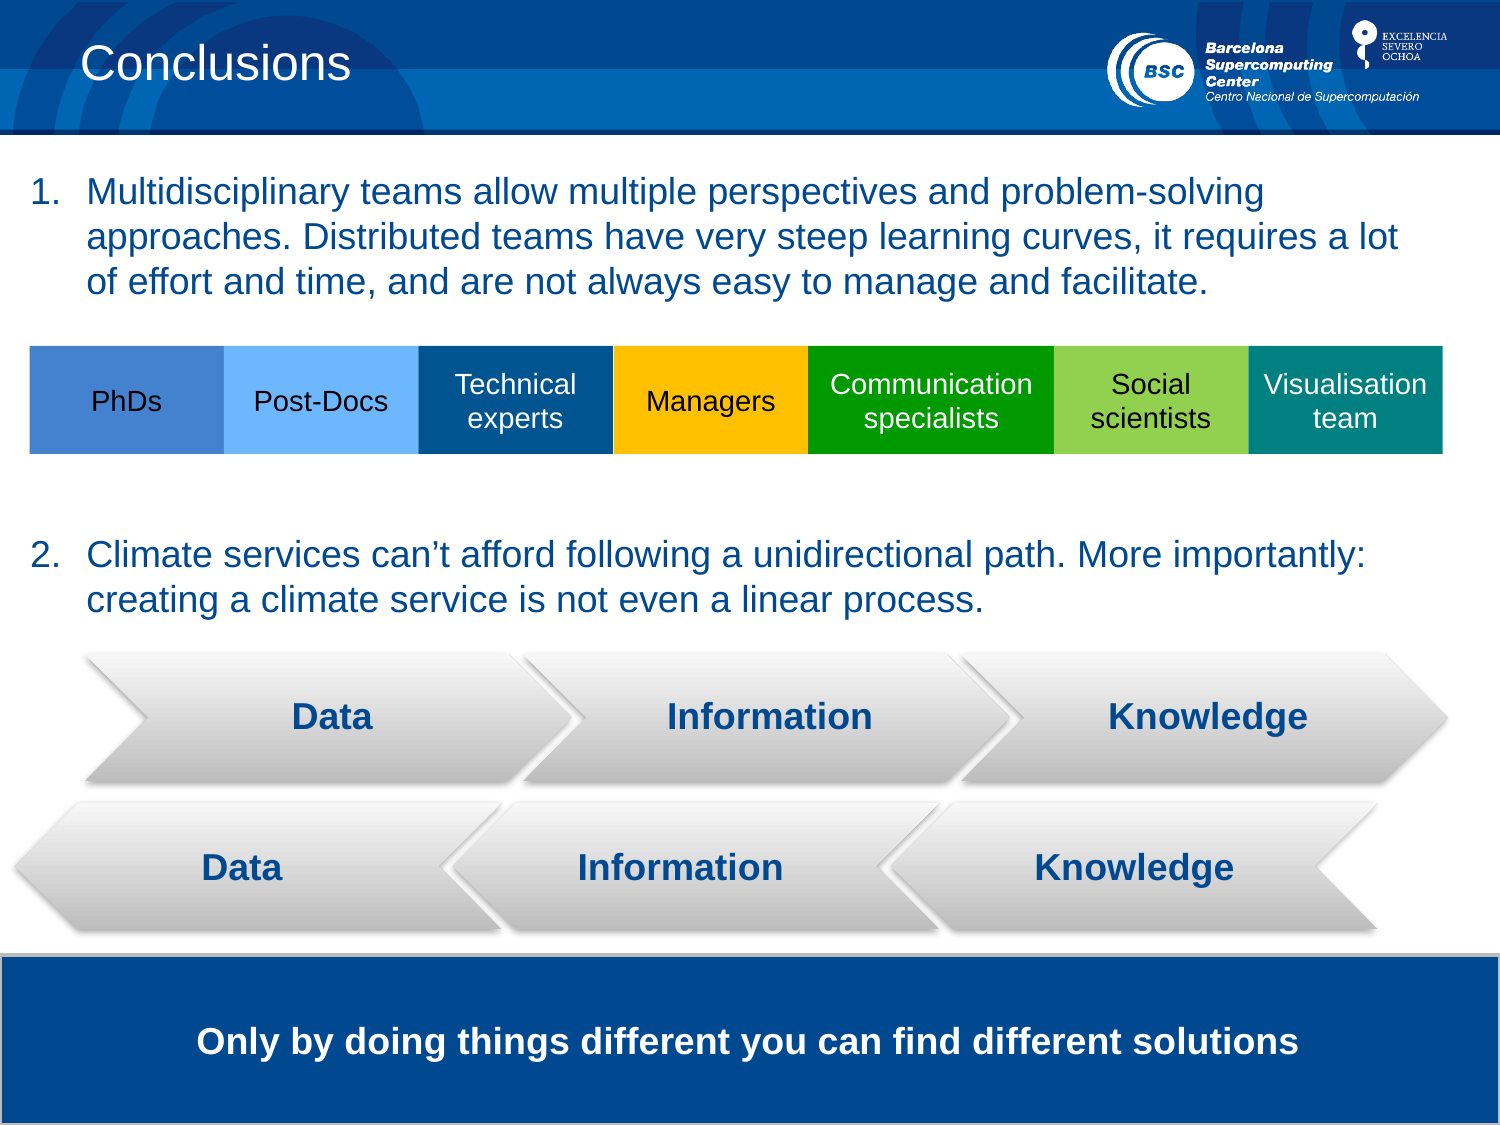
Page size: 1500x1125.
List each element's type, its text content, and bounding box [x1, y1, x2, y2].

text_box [29, 345, 1443, 455]
text_box Only by doing things different you can find different solutions [15, 1009, 1483, 1070]
picture [0, 0, 1500, 135]
text_box [0, 953, 1500, 1125]
title Conclusions [65, 23, 1081, 135]
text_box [14, 521, 1449, 930]
text_box Multidisciplinary teams allow multiple perspectives and problem-solving approaches. Distributed teams have very steep learning curves, it requires a lot of effort and time, and are not always easy to manage and facilitate. [15, 159, 1448, 309]
